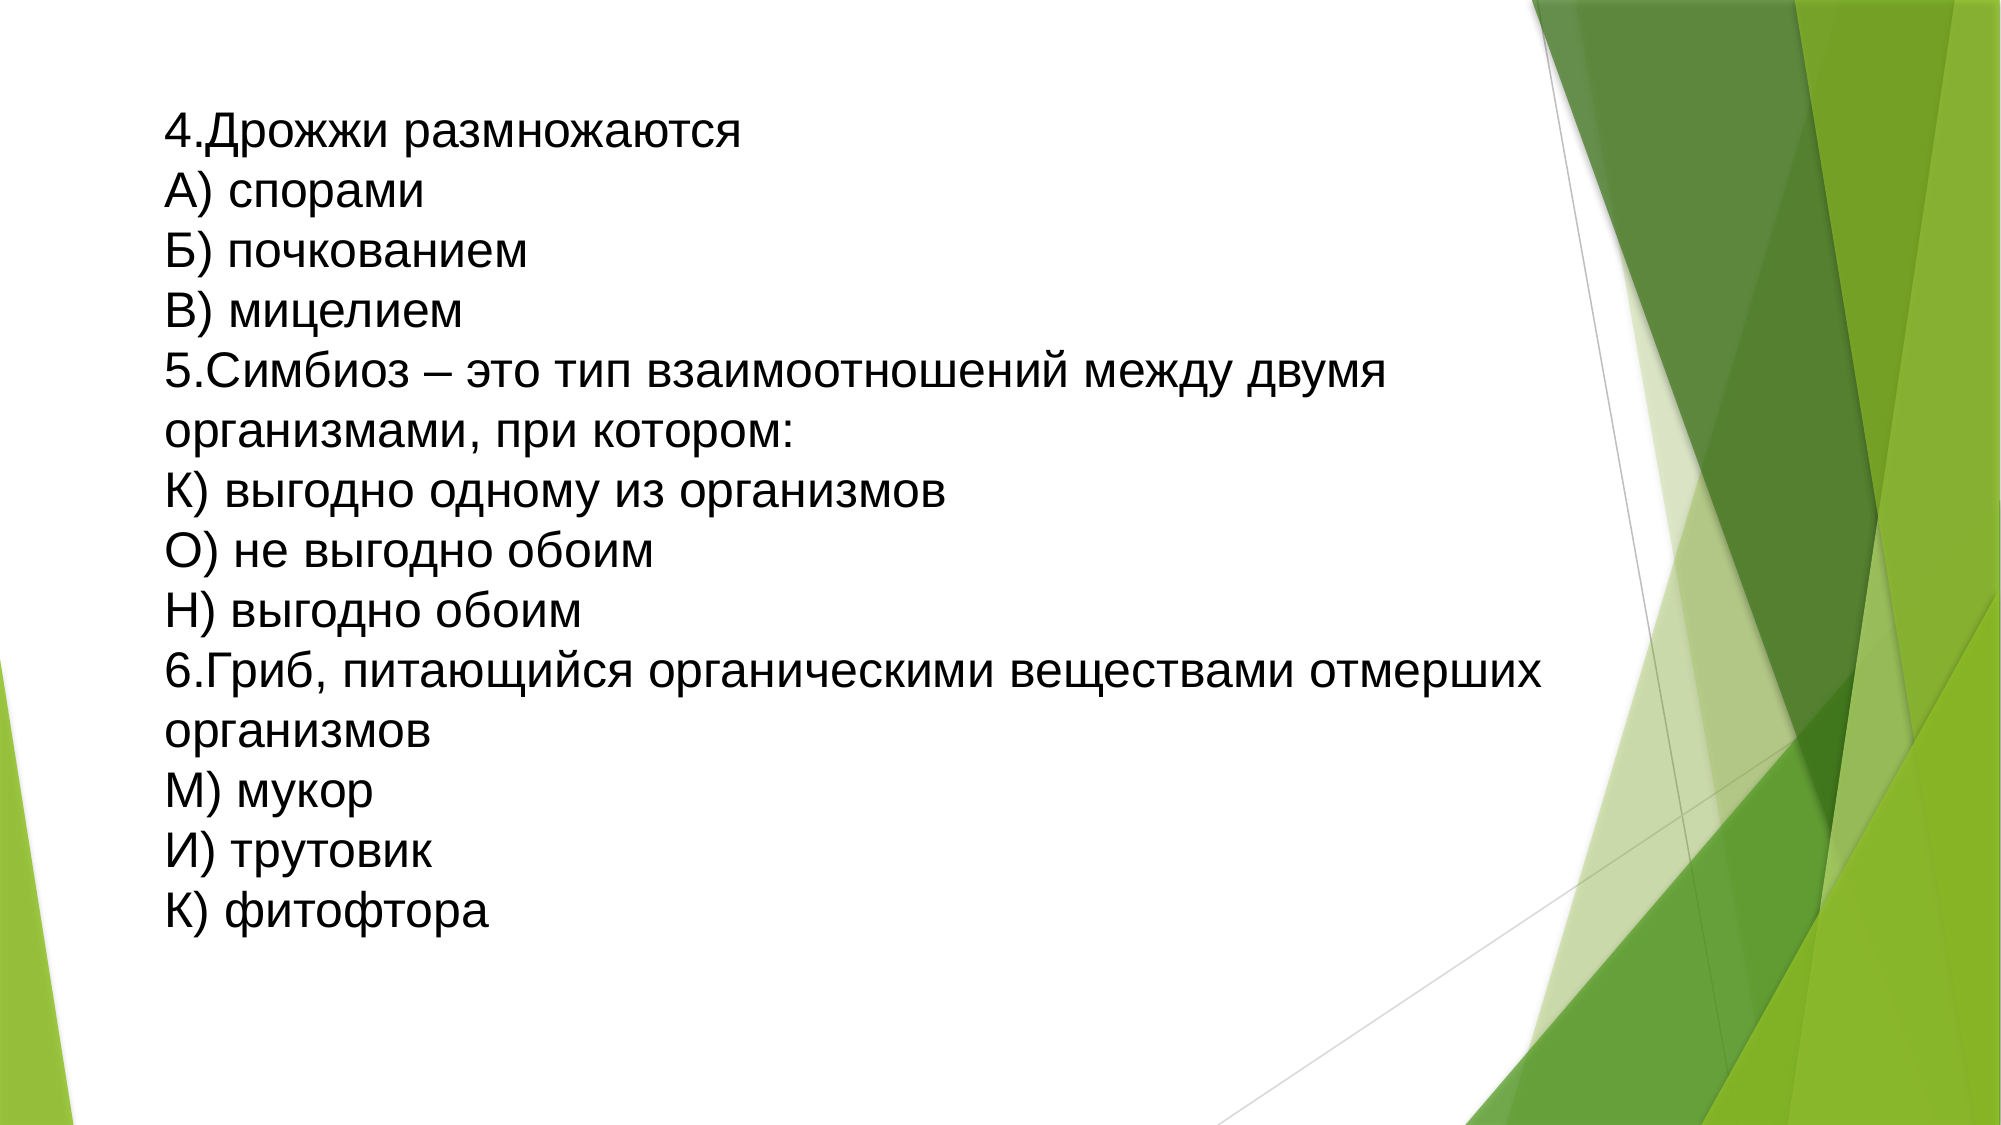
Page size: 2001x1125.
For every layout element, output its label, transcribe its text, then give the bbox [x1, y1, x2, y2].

text_box 4.Дрожжи размножаются А) спорами Б) почкованием В) мицелием 5.Симбиоз – это тип взаимоотношений между двумя организмами, при котором: К) выгодно одному из организмов О) не выгодно обоим Н) выгодно обоим 6.Гриб, питающийся органическими веществами отмерших организмов М) мукор И) трутовик К) фитофтора [149, 90, 1677, 945]
